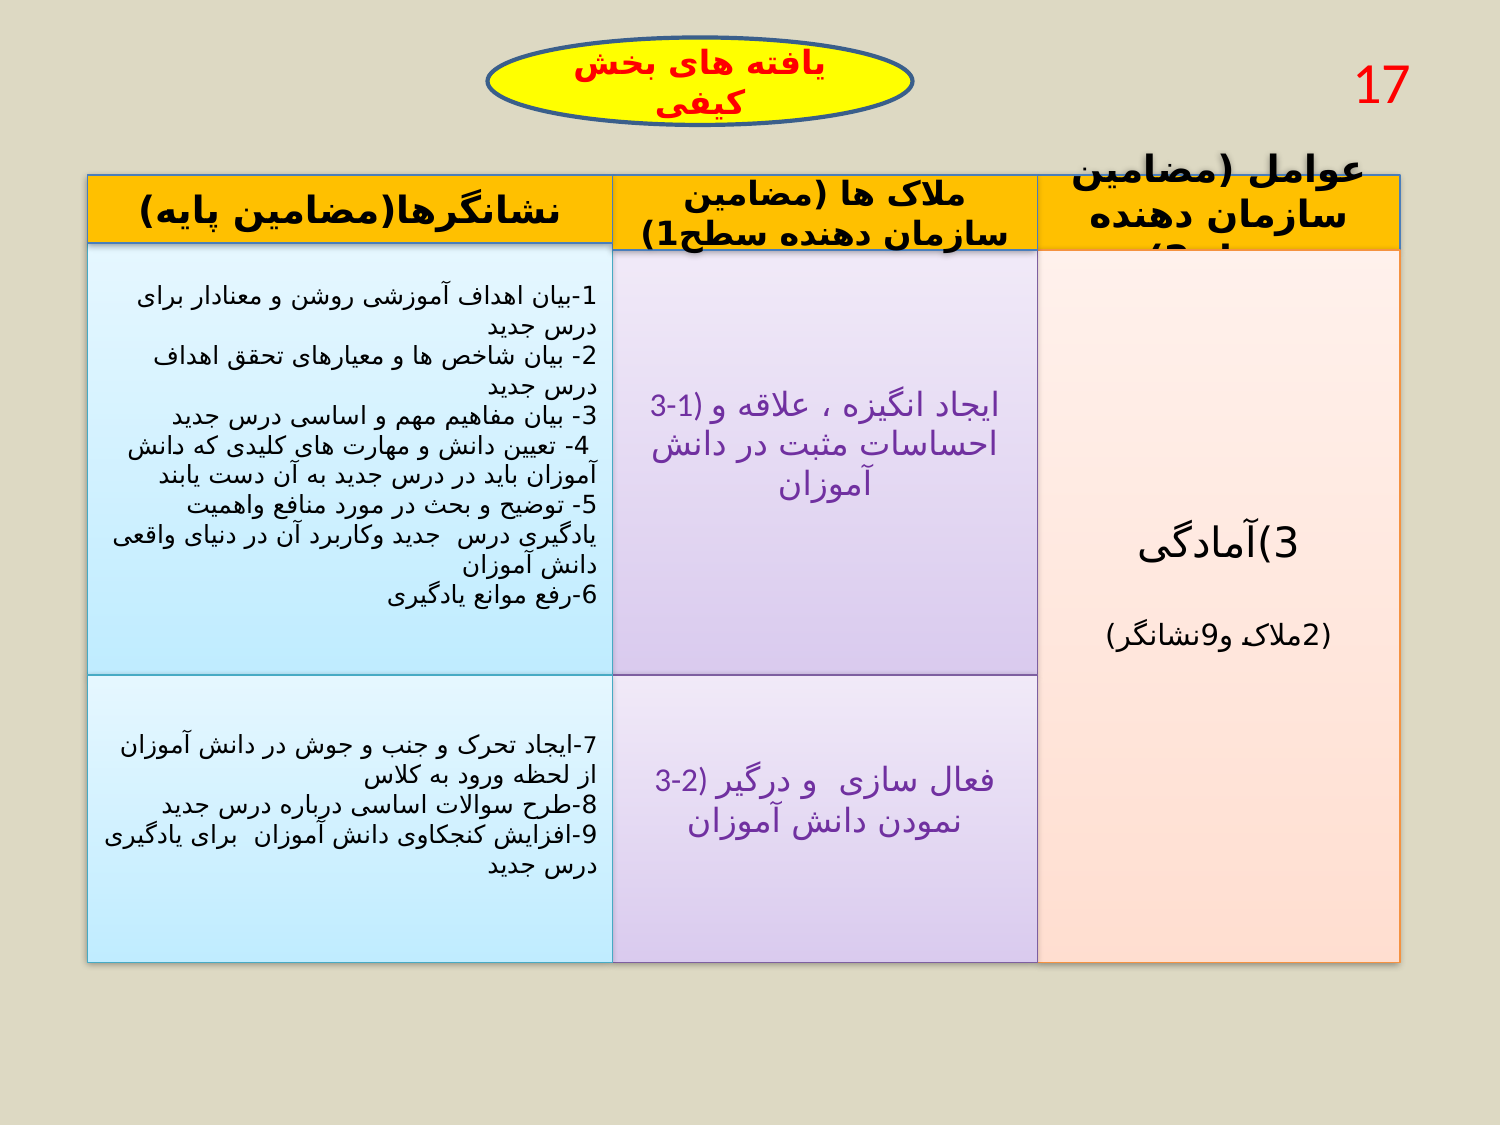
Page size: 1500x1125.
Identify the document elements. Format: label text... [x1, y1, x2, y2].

text_box 17 [1337, 37, 1450, 123]
text_box 3)آمادگی (2ملاک و9نشانگر) [1041, 249, 1401, 963]
text_box یافته های بخش کیفی [485, 35, 915, 128]
text_box 3-1) ایجاد انگیزه ، علاقه و احساسات مثبت در دانش آموزان [616, 255, 1038, 674]
text_box 7-ایجاد تحرک و جنب و جوش در دانش آموزان از لحظه ورود به کلاس 8-طرح سوالات اساسی درباره درس جدید 9-افزایش کنجکاوی دانش آموزان برای یادگیری درس جدید [87, 674, 613, 963]
text_box نشانگرها(مضامین پایه) [87, 174, 613, 244]
text_box 3-2) فعال سازی و درگیر نمودن دانش آموزان [613, 674, 1038, 963]
text_box عوامل (مضامین سازمان دهنده سطح2) [1038, 174, 1401, 249]
text_box ملاک ها (مضامین سازمان دهنده سطح1) [612, 174, 1038, 251]
text_box 1-بیان اهداف آموزشی روشن و معنادار برای درس جدید 2- بیان شاخص ها و معیارهای تحقق اهداف درس جدید 3- بیان مفاهیم مهم و اساسی درس جدید 4- تعیین دانش و مهارت های کلیدی که دانش آموزان باید در درس جدید به آن دست یابند 5- توضیح و بحث در مورد منافع واهمیت یادگیری درس جدید وکاربرد آن در دنیای واقعی دانش آموزان 6-رفع موانع یادگیری [87, 250, 613, 673]
